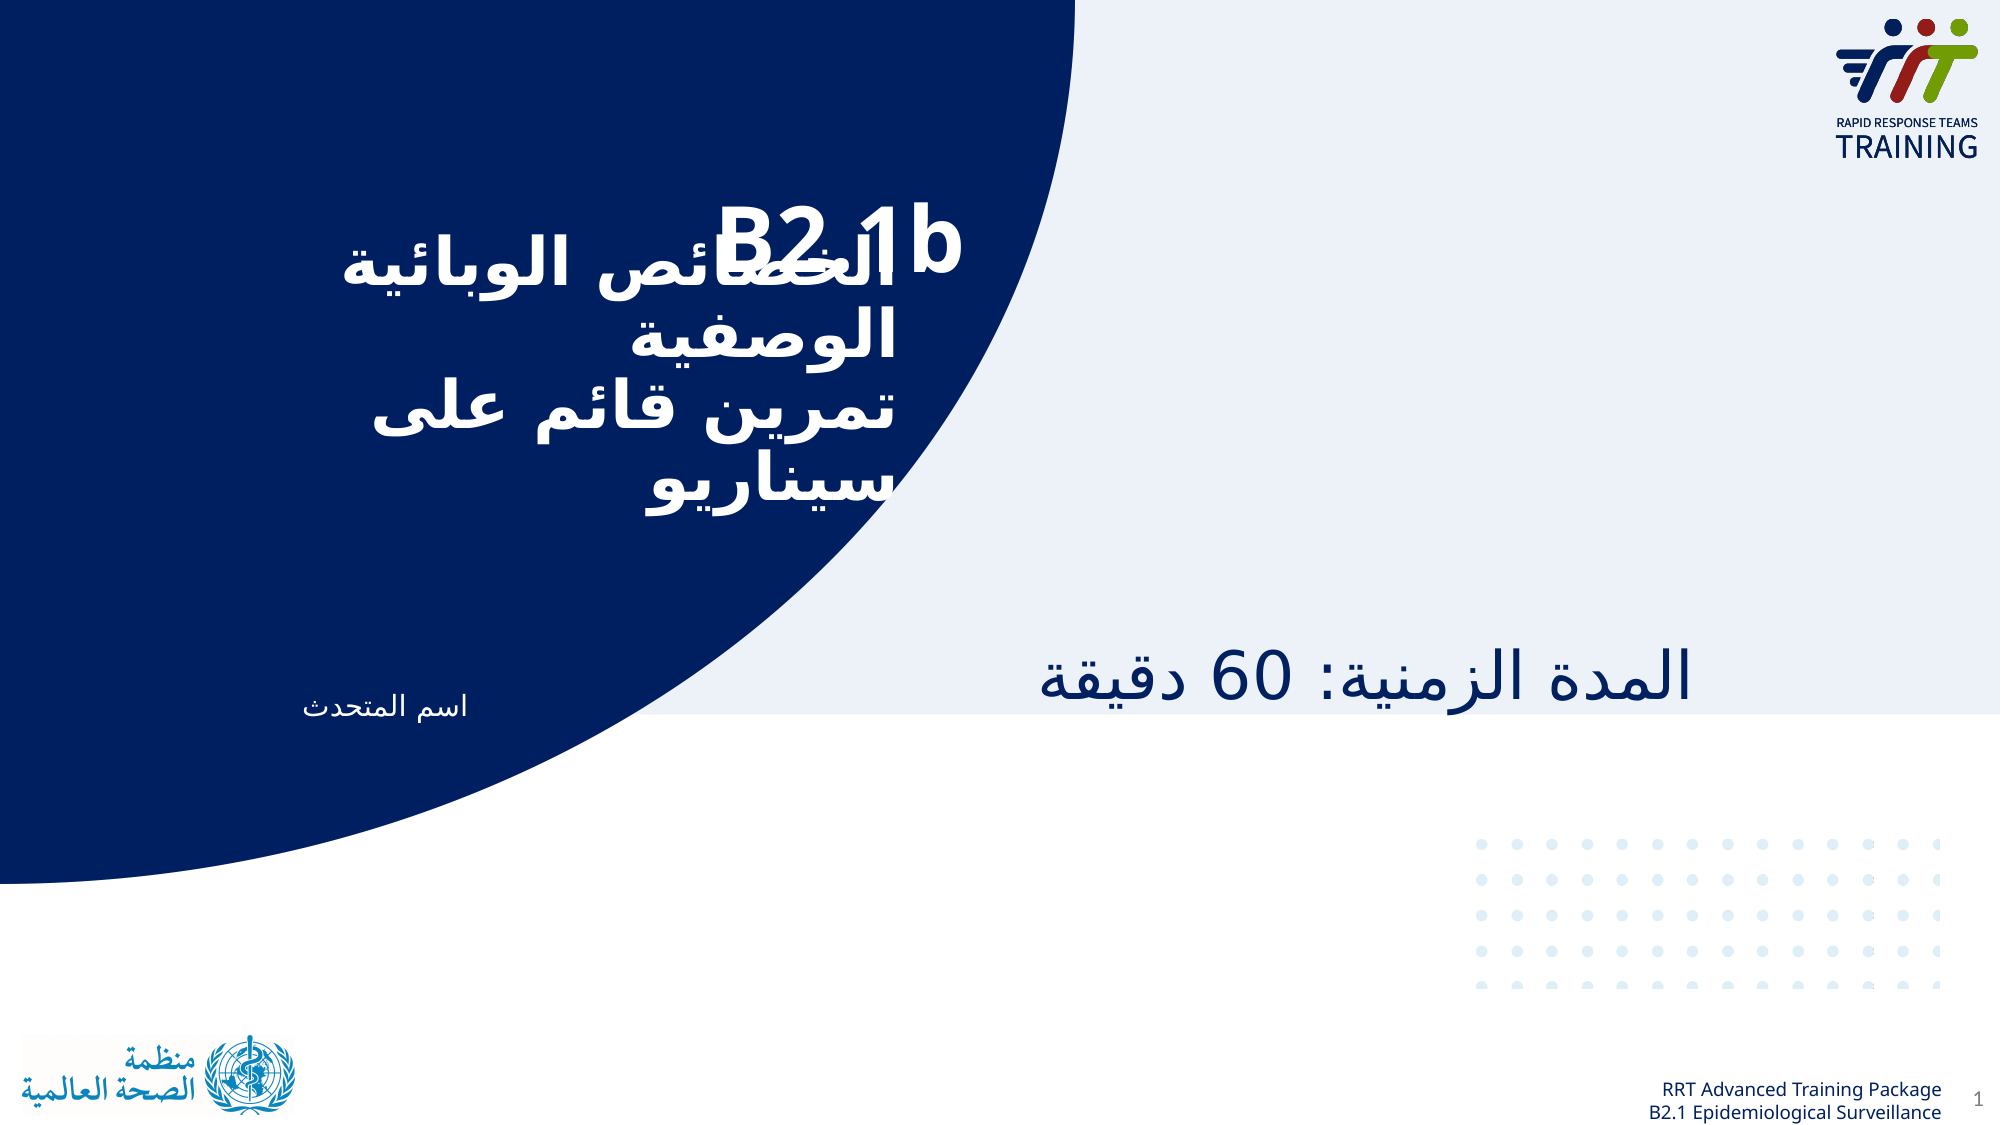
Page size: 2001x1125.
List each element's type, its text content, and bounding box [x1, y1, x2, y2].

text_box B2.1b [0, 173, 974, 299]
picture [1835, 19, 1978, 167]
picture [22, 1035, 295, 1115]
picture [1476, 839, 1940, 989]
picture [252, 1050, 258, 1059]
picture [0, 0, 1075, 884]
text_box اسم المتحدث [93, 680, 476, 730]
text_box المدة الزمنية: 60 دقيقة [939, 625, 1703, 721]
title الخصائص الوبائية الوصفية تمرين قائم على سيناريو [84, 299, 907, 570]
